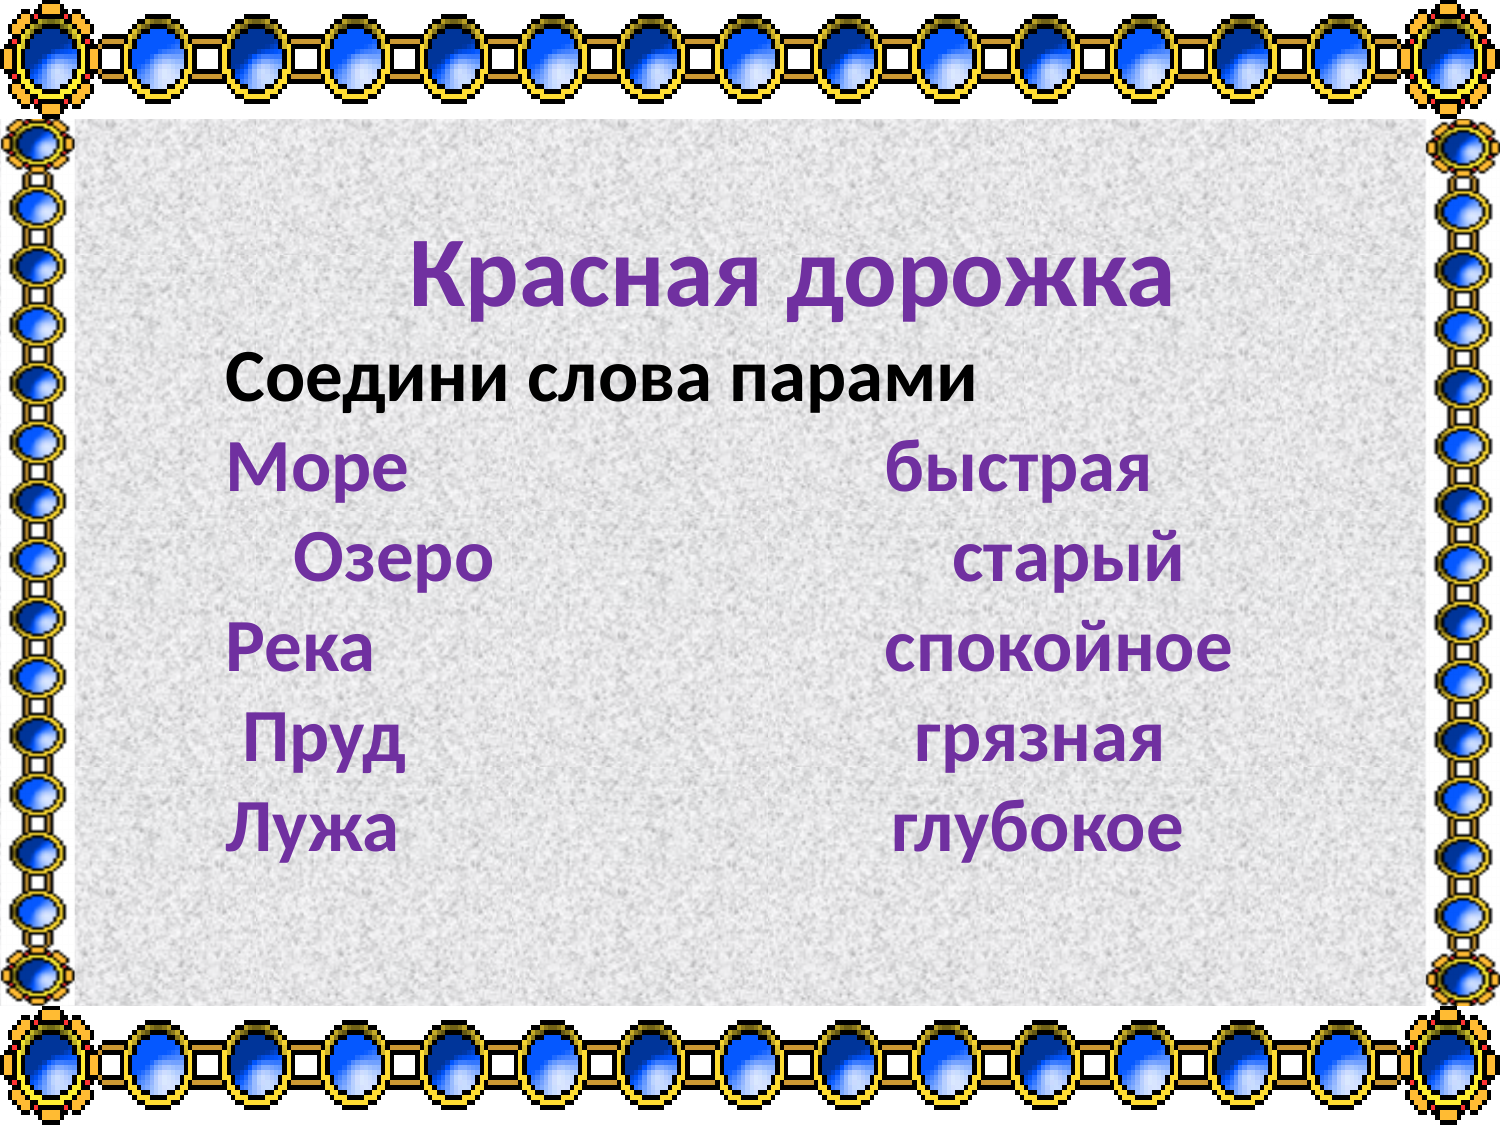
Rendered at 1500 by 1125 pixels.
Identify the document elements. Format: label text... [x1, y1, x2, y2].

picture [0, 0, 1500, 1125]
text_box [488, 538, 1011, 599]
text_box Красная дорожка Соедини слова парами Море быстрая Озеро старый Река спокойное Пруд грязная Лужа глубокое [210, 199, 1375, 538]
text_box Красная дорожка Соедини слова парами Море быстрая Озеро старый Река спокойное Пруд грязная Лужа глубокое [210, 599, 1375, 874]
